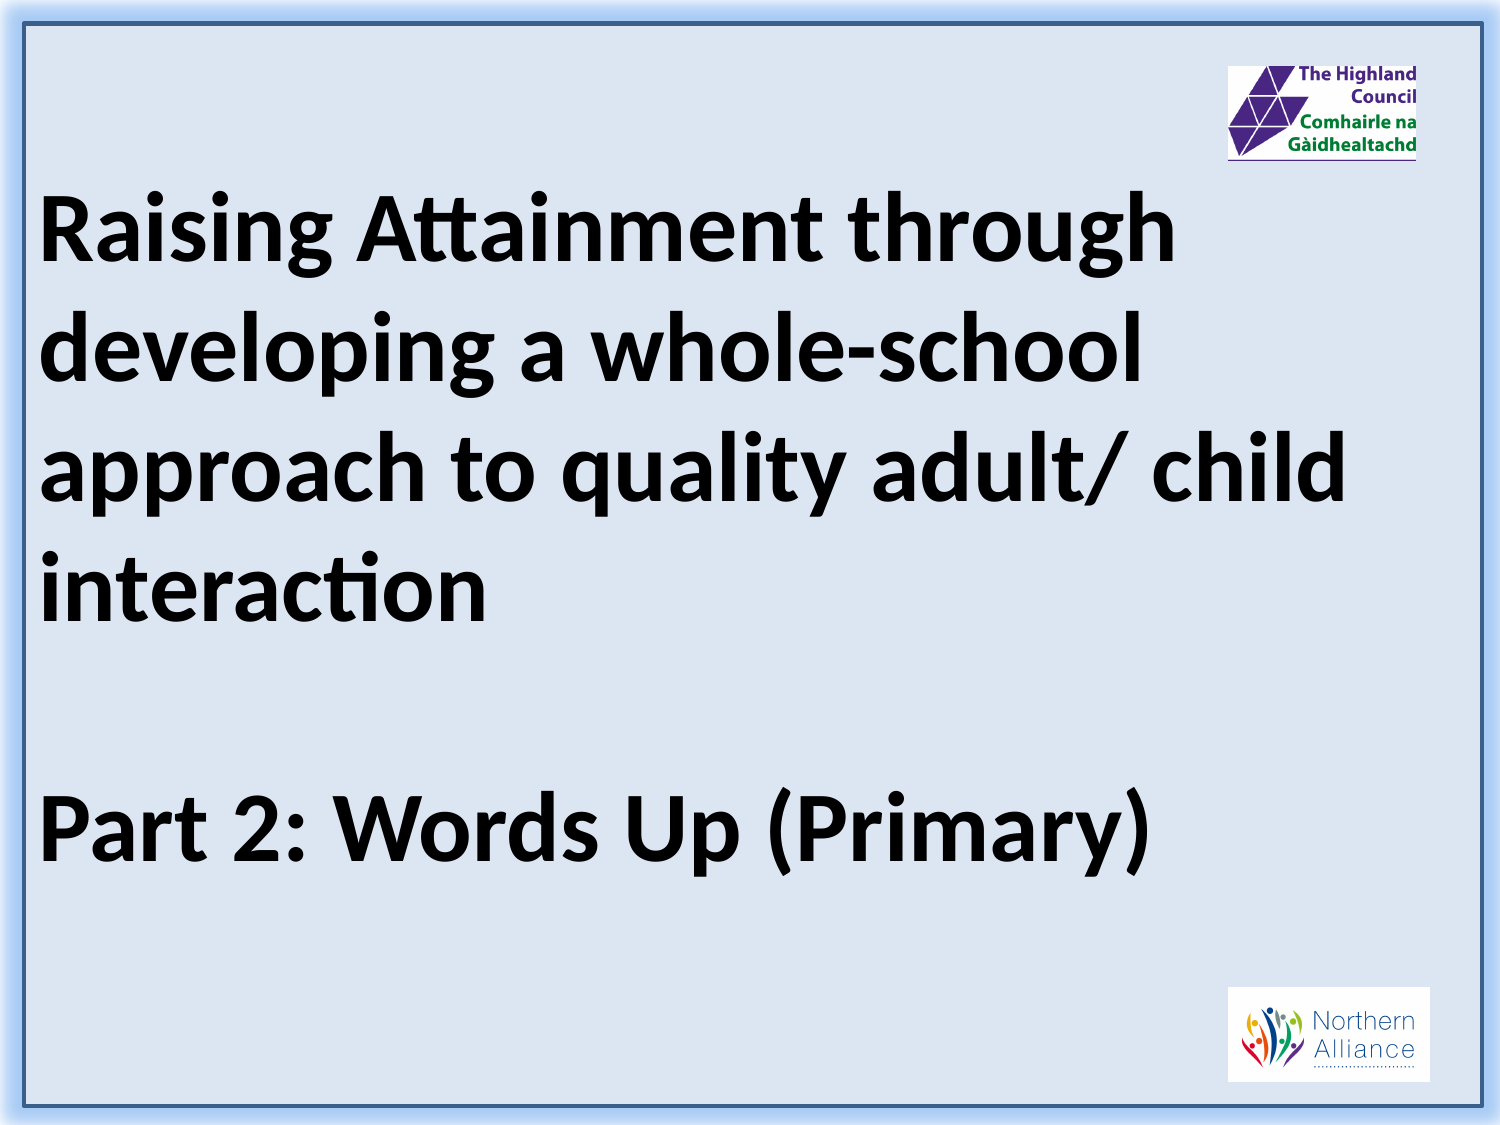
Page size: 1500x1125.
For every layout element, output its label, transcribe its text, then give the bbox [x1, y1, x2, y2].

picture [1227, 987, 1430, 1082]
text_box [22, 21, 1484, 1108]
text_box Raising Attainment through developing a whole-school approach to quality adult/ child interaction Part 2: Words Up (Primary) [23, 361, 1470, 870]
picture [1227, 66, 1416, 162]
